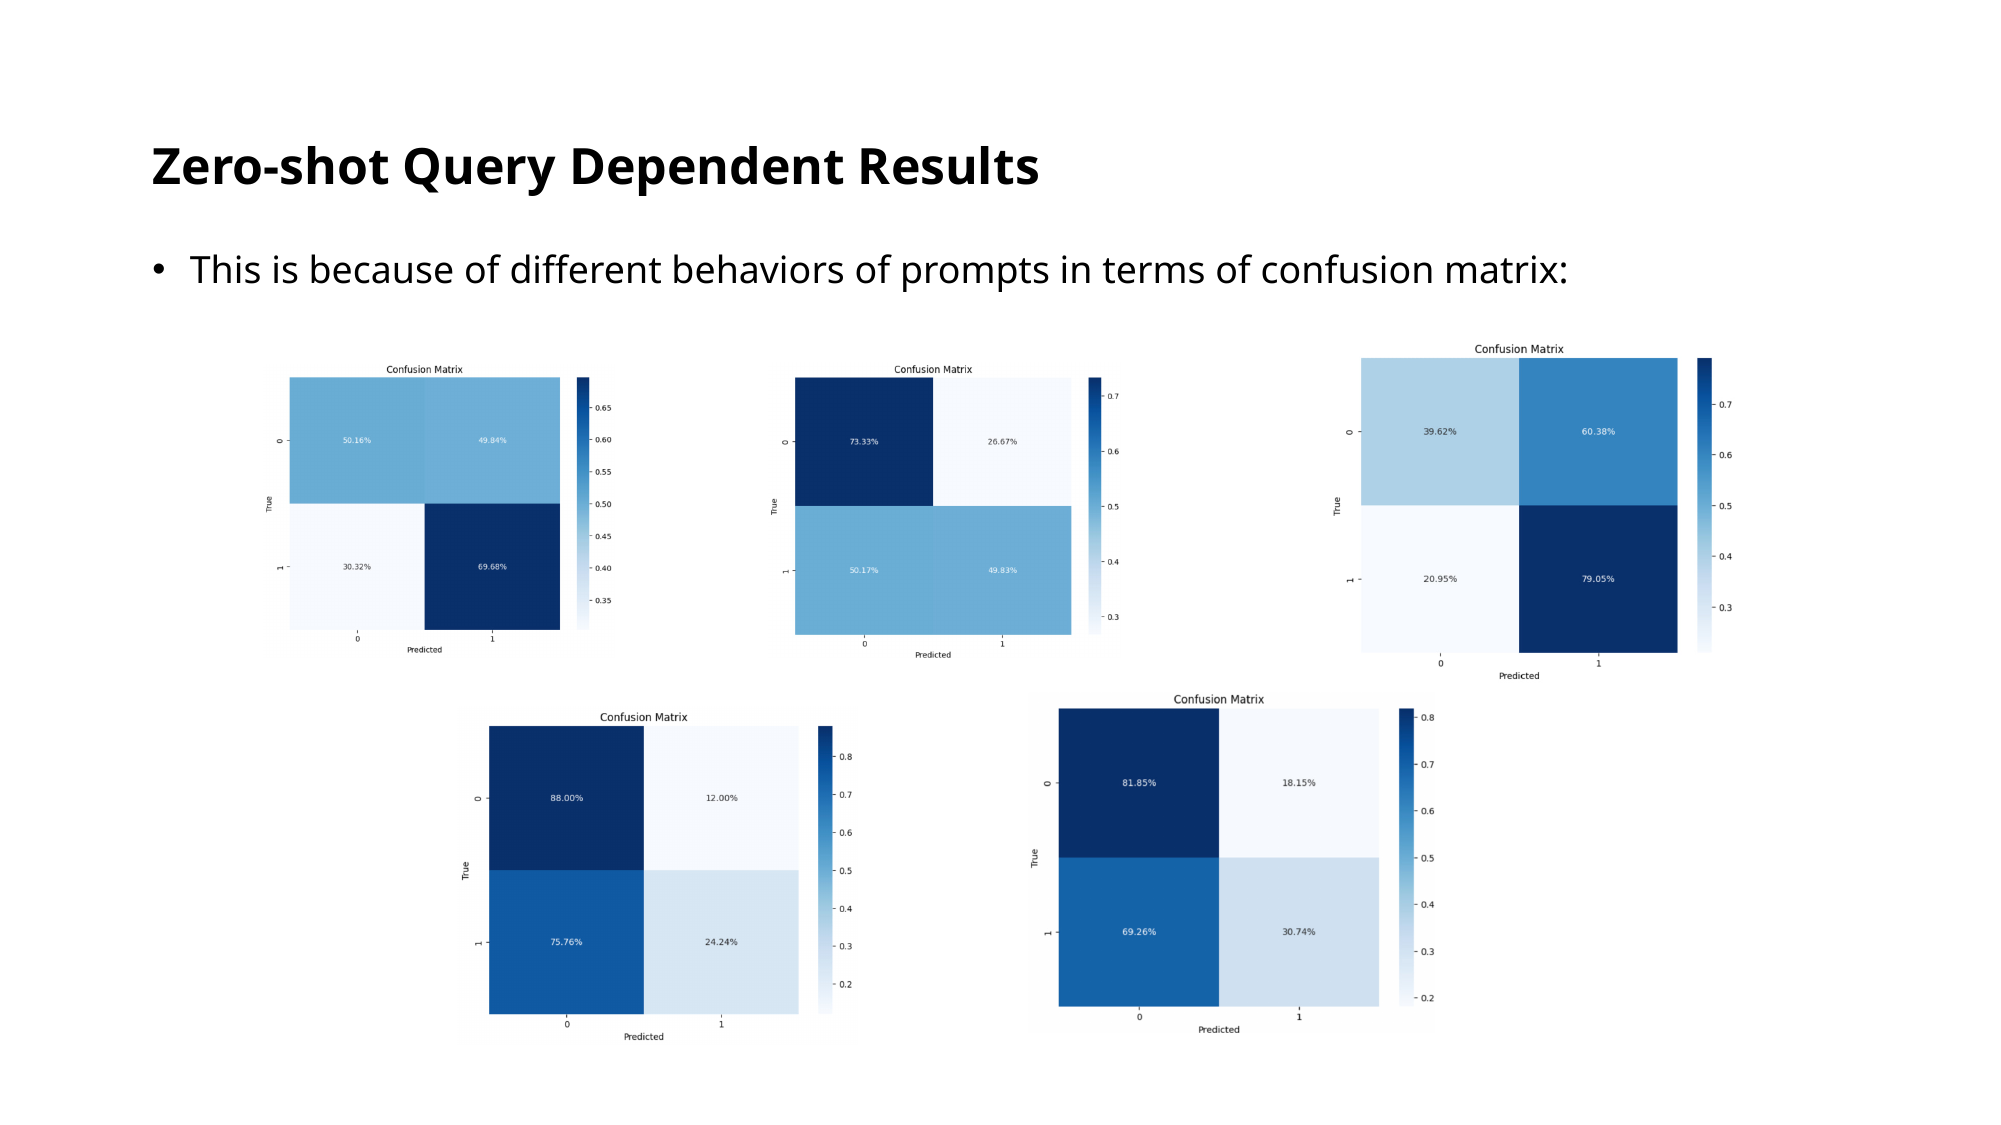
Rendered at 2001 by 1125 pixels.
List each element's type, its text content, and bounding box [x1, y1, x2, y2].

title Zero-shot Query Dependent Results [137, 59, 1863, 243]
picture [1027, 692, 1435, 1034]
list This is because of different behaviors of prompts in terms of confusion matrix: [137, 243, 1863, 957]
picture [456, 706, 858, 1046]
picture [262, 364, 616, 658]
picture [768, 362, 1121, 658]
picture [1330, 339, 1738, 683]
